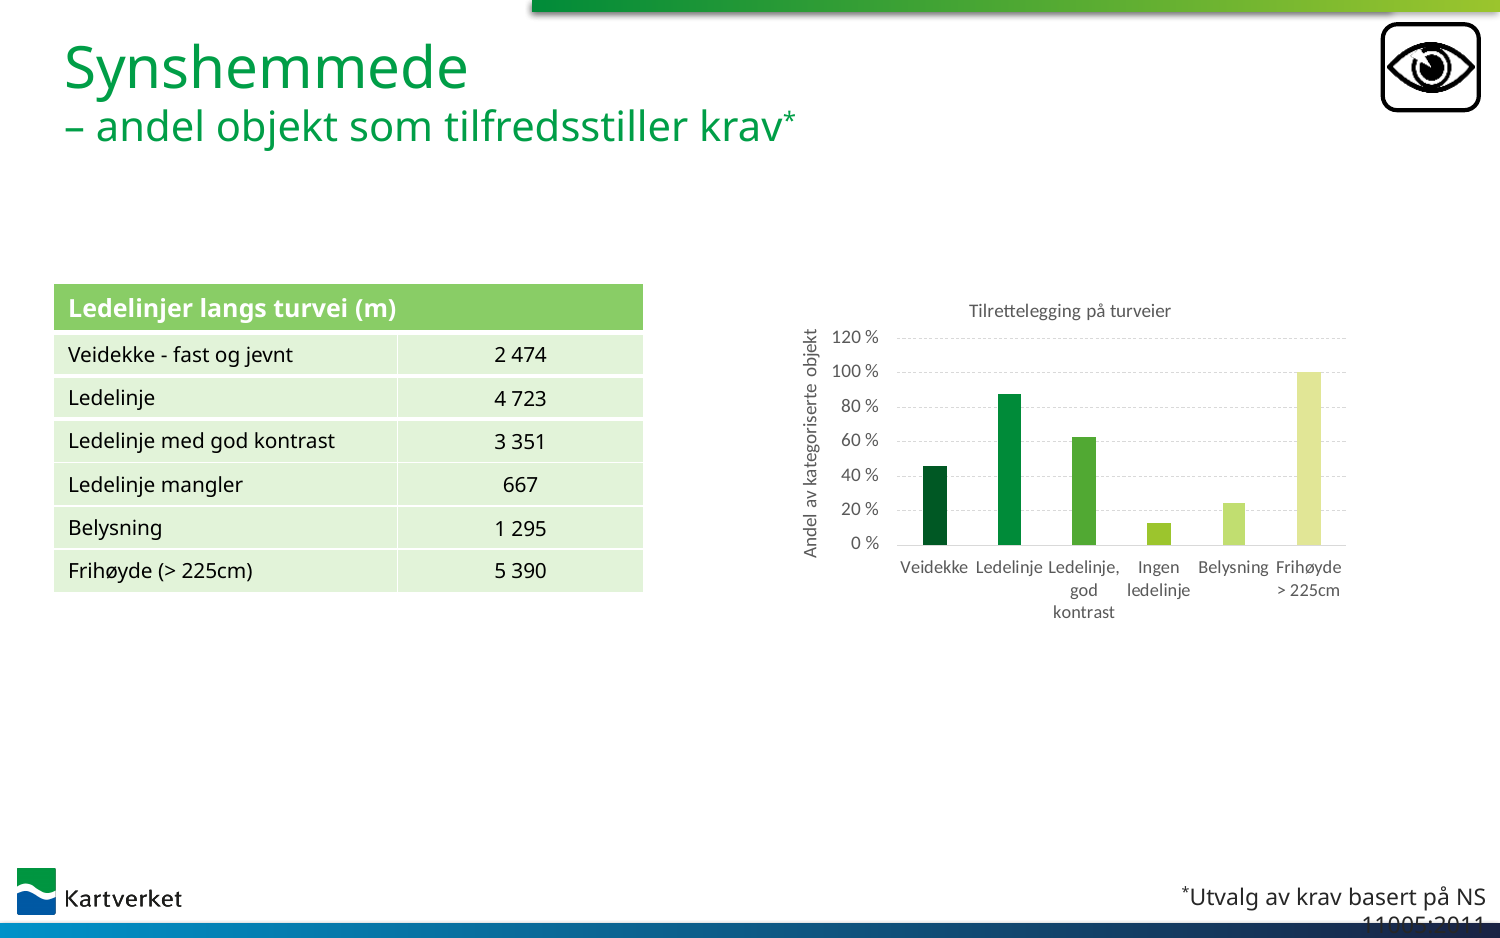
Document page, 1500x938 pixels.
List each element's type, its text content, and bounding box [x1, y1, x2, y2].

table_cell Frihøyde (> 225cm) [54, 550, 397, 592]
table_cell Ledelinje mangler [54, 463, 397, 505]
table_cell 5 390 [398, 550, 643, 592]
table_cell 667 [398, 463, 643, 505]
table_cell 1 295 [398, 507, 643, 548]
table_cell 4 723 [398, 378, 643, 417]
picture [791, 291, 1349, 630]
table_cell Ledelinje [54, 378, 397, 417]
table_cell Belysning [54, 507, 397, 548]
text_box *Utvalg av krav basert på NS 11005:2011 [1068, 873, 1500, 938]
table_cell Veidekke - fast og jevnt [54, 335, 397, 374]
table_header Ledelinjer langs turvei (m) [54, 284, 643, 330]
table_cell 2 474 [398, 335, 643, 374]
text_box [1382, 24, 1480, 111]
table_cell Ledelinje med god kontrast [54, 421, 397, 462]
text_box Synshemmede – andel objekt som tilfredsstiller krav* [49, 24, 1431, 158]
table_cell 3 351 [398, 421, 643, 462]
